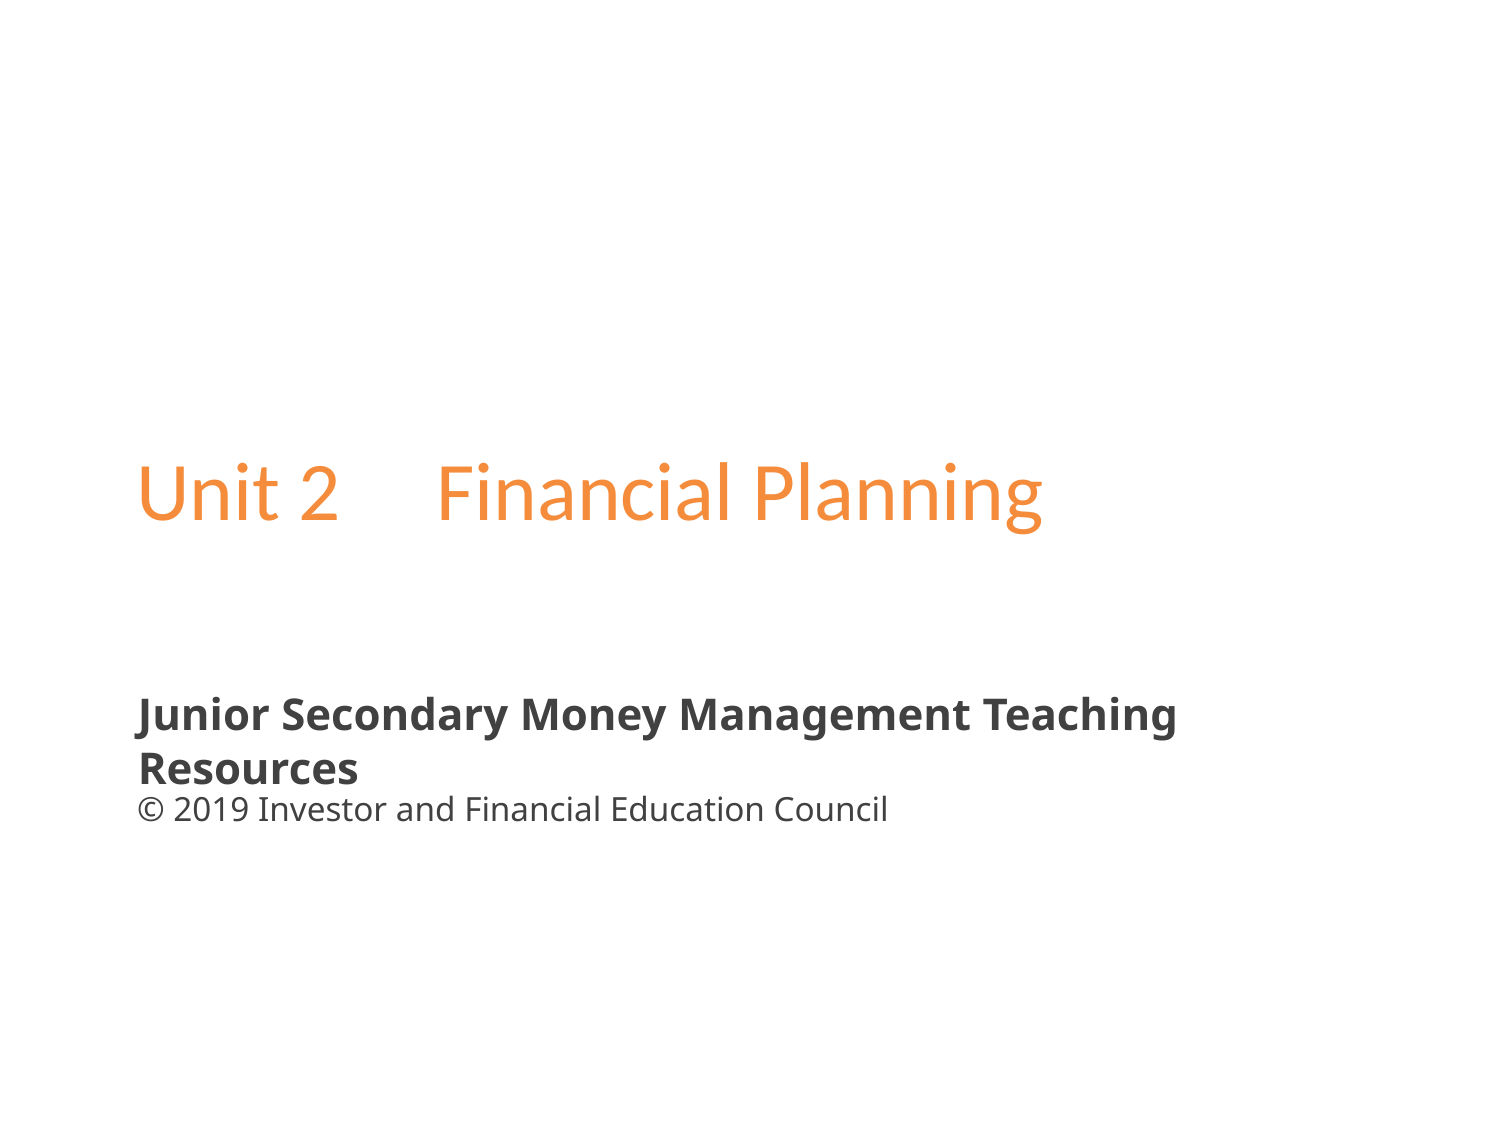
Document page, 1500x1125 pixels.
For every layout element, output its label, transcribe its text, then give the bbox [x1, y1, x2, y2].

list Junior Secondary Money Management Teaching Resources [137, 684, 1365, 763]
list © 2019 Investor and Financial Education Council [136, 772, 1364, 852]
list Unit 2 Financial Planning [135, 447, 1287, 704]
